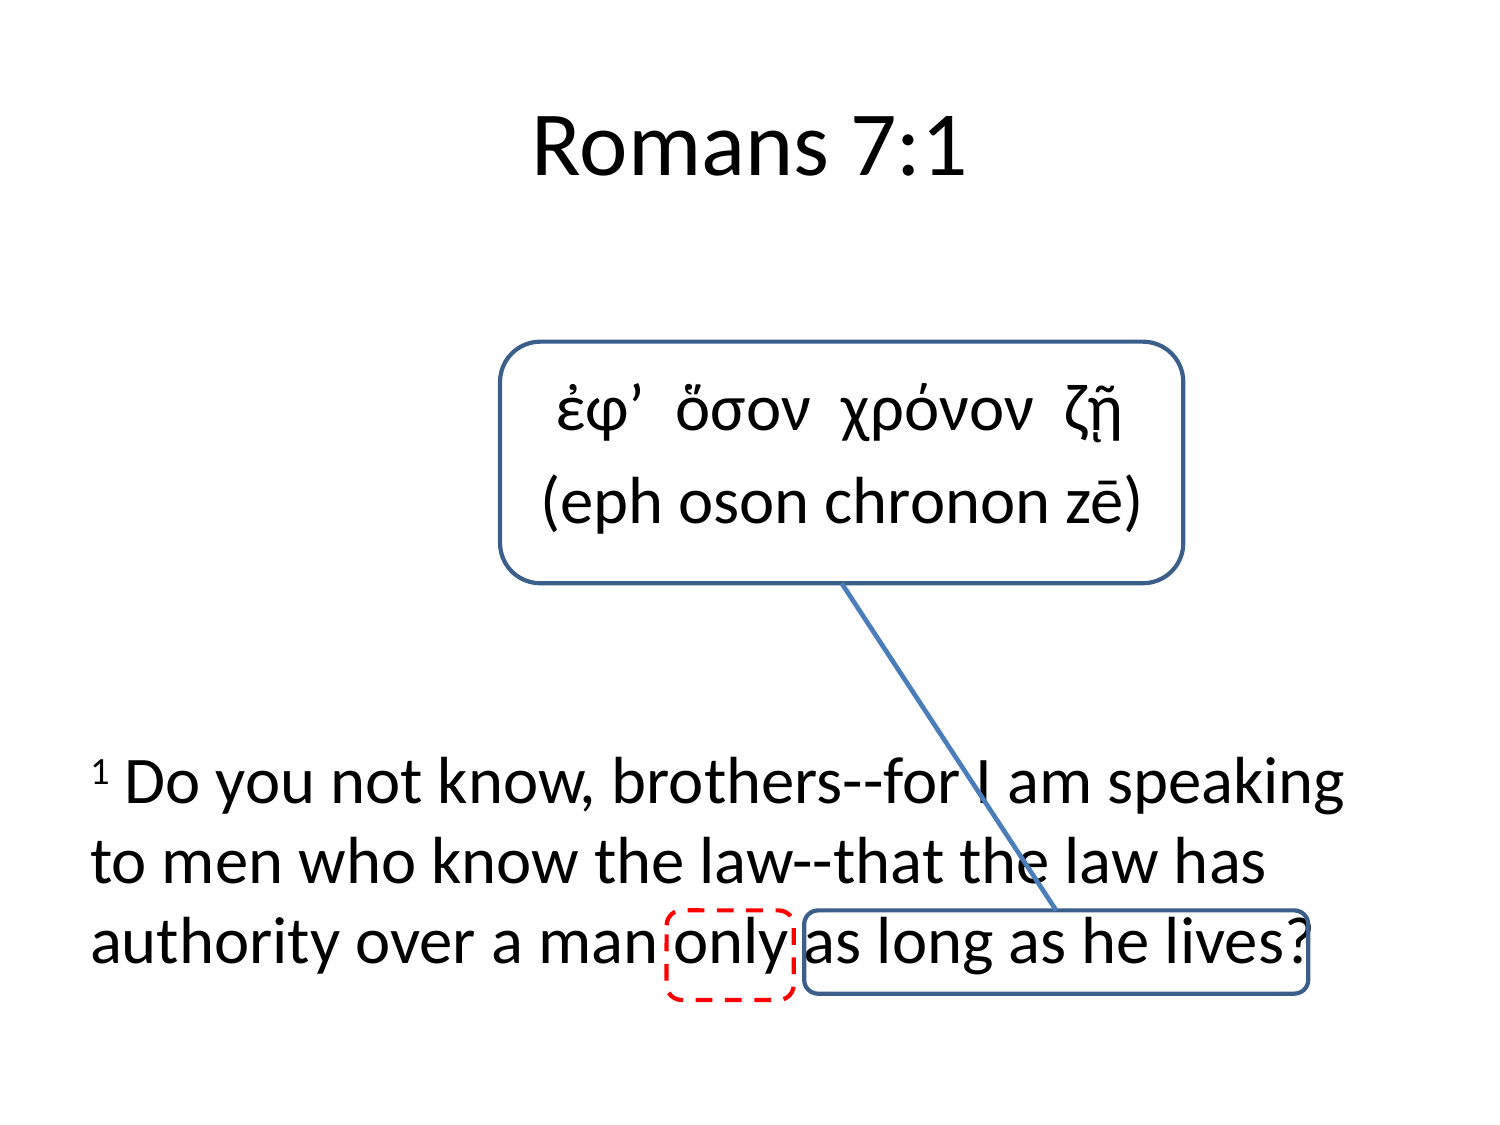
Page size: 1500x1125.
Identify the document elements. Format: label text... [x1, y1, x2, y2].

text_box [664, 908, 796, 1003]
text_box [802, 908, 1311, 996]
title Romans 7:1 [75, 45, 1425, 233]
list ἐφʼ ὅσον χρόνον ζῇ (eph oson chronon zē) 1 Do you not know, brothers--for I am speaking to men who know the law--that the law has authority over a man only as long as he lives? [75, 262, 1425, 1005]
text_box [841, 583, 1057, 911]
text_box [497, 339, 1186, 586]
